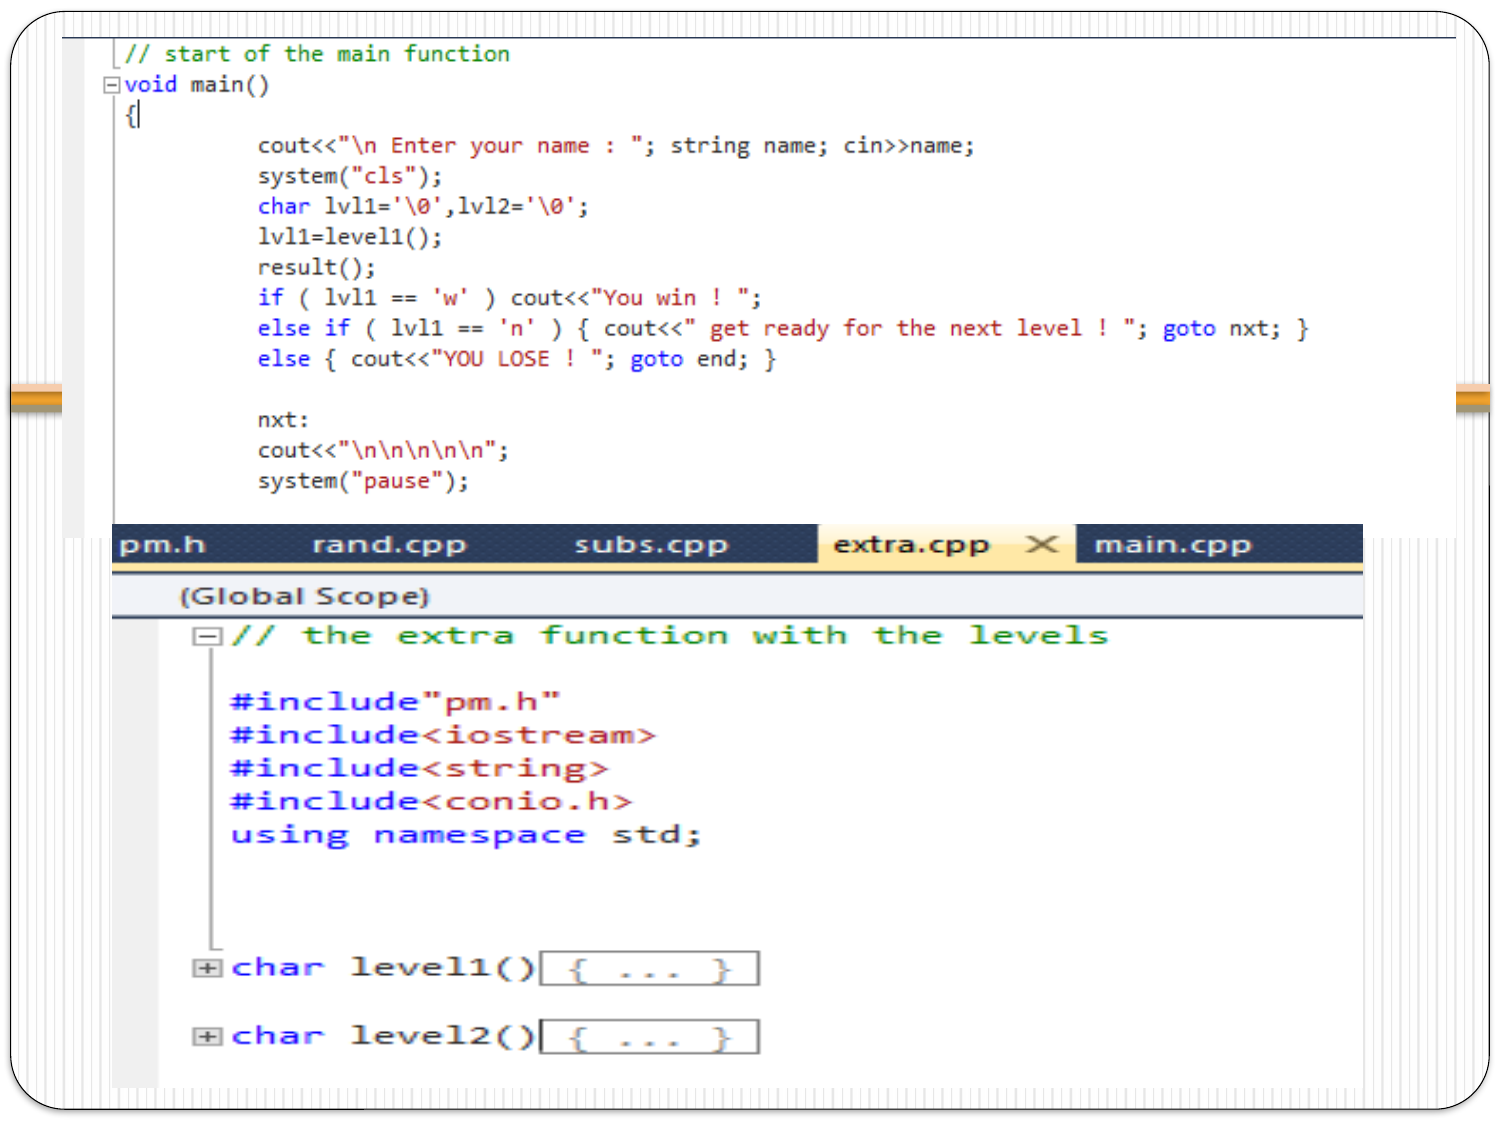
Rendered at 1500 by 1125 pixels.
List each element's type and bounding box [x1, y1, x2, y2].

picture [62, 37, 1457, 1088]
